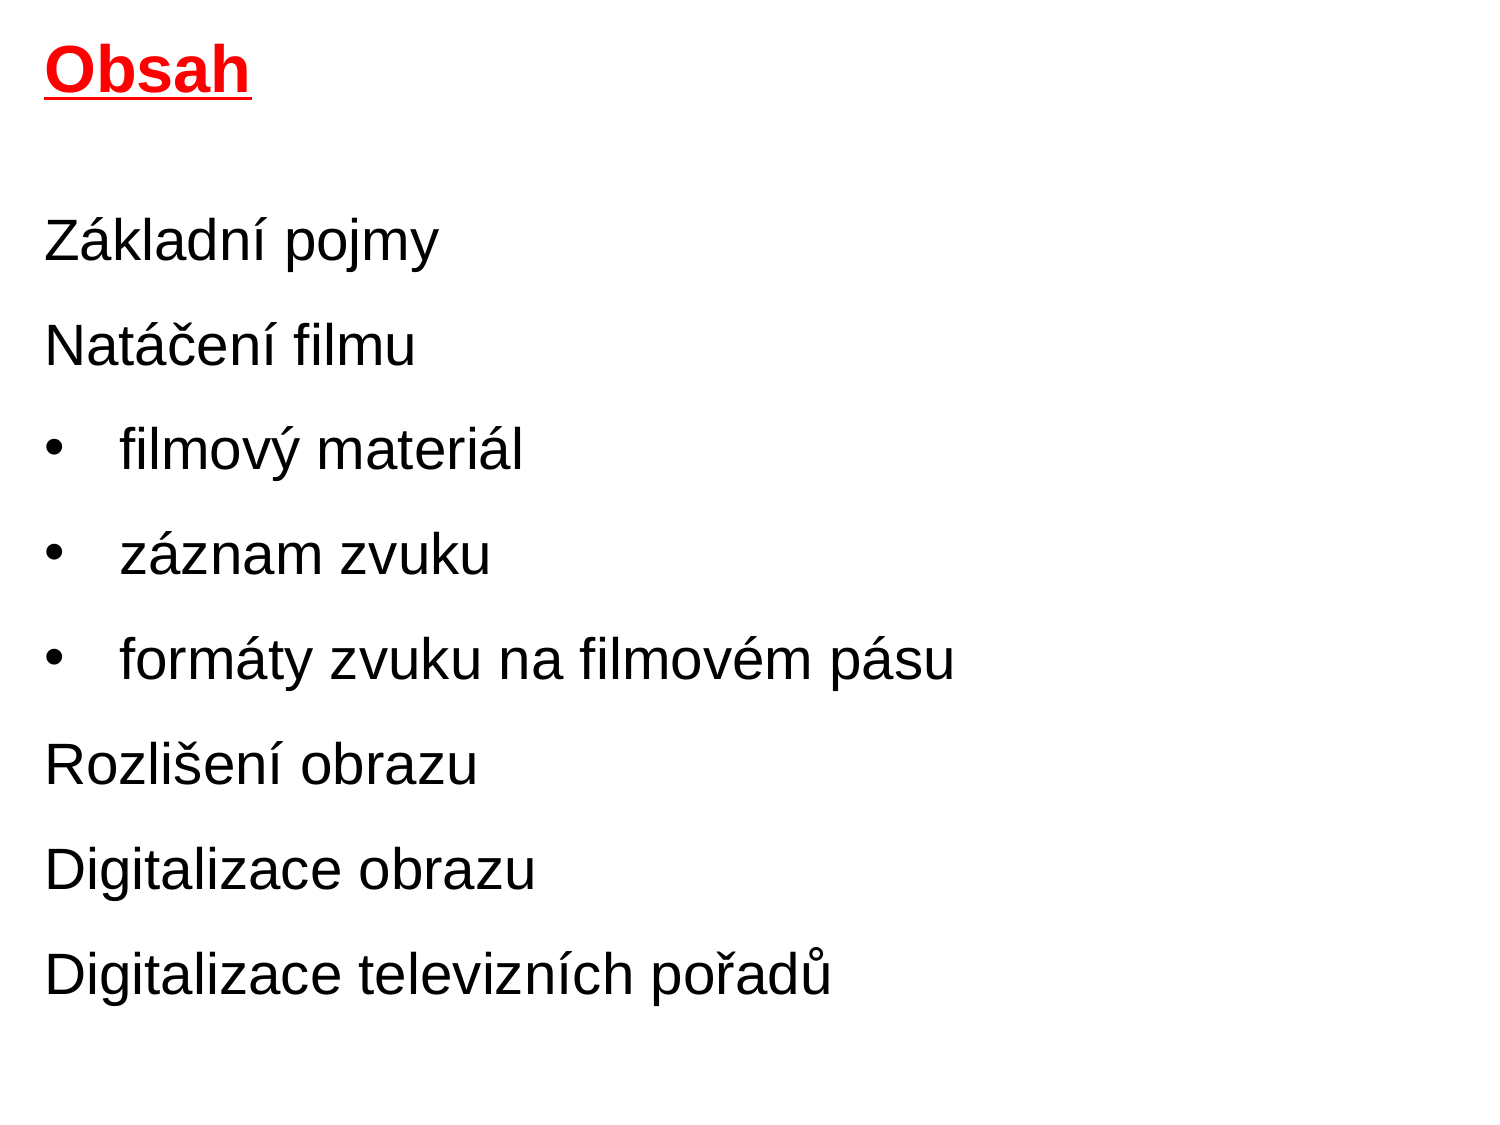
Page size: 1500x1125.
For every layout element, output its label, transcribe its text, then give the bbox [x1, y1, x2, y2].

text_box Obsah [29, 18, 1471, 114]
text_box Základní pojmy Natáčení filmu filmový materiál záznam zvuku formáty zvuku na filmovém pásu Rozlišení obrazu Digitalizace obrazu Digitalizace televizních pořadů [29, 159, 1471, 1014]
